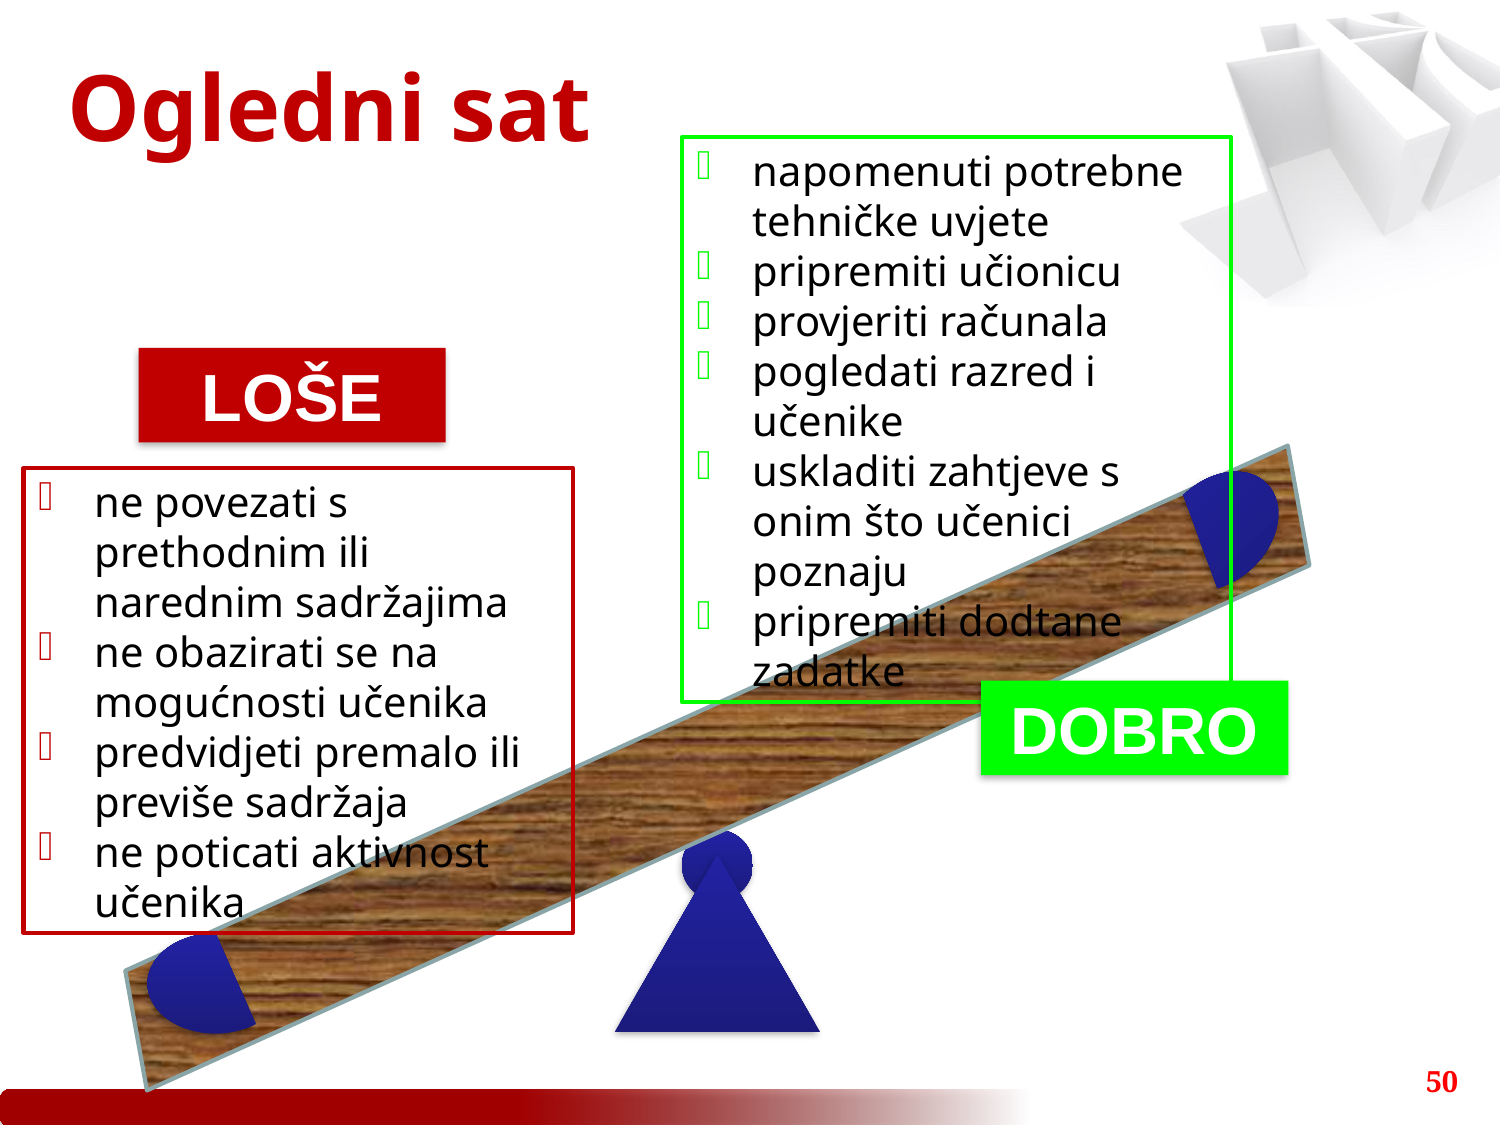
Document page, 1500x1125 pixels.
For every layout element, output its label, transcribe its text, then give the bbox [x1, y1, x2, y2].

text_box Ogledni sat [53, 42, 1199, 165]
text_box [64, 480, 1371, 1035]
picture [1171, 0, 1500, 307]
picture [140, 1035, 262, 1086]
text_box LOŠE [138, 347, 446, 443]
text_box ne povezati s prethodnim ili narednim sadržajima ne obazirati se na mogućnosti učenika predvidjeti premalo ili previše sadržaja ne poticati aktivnost učenika [21, 466, 575, 935]
text_box napomenuti potrebne tehničke uvjete pripremiti učionicu provjeriti računala pogledati razred i učenike uskladiti zahtjeve s onim što učenici poznaju pripremiti dodtane zadatke [680, 135, 1233, 479]
picture [1239, 450, 1291, 480]
